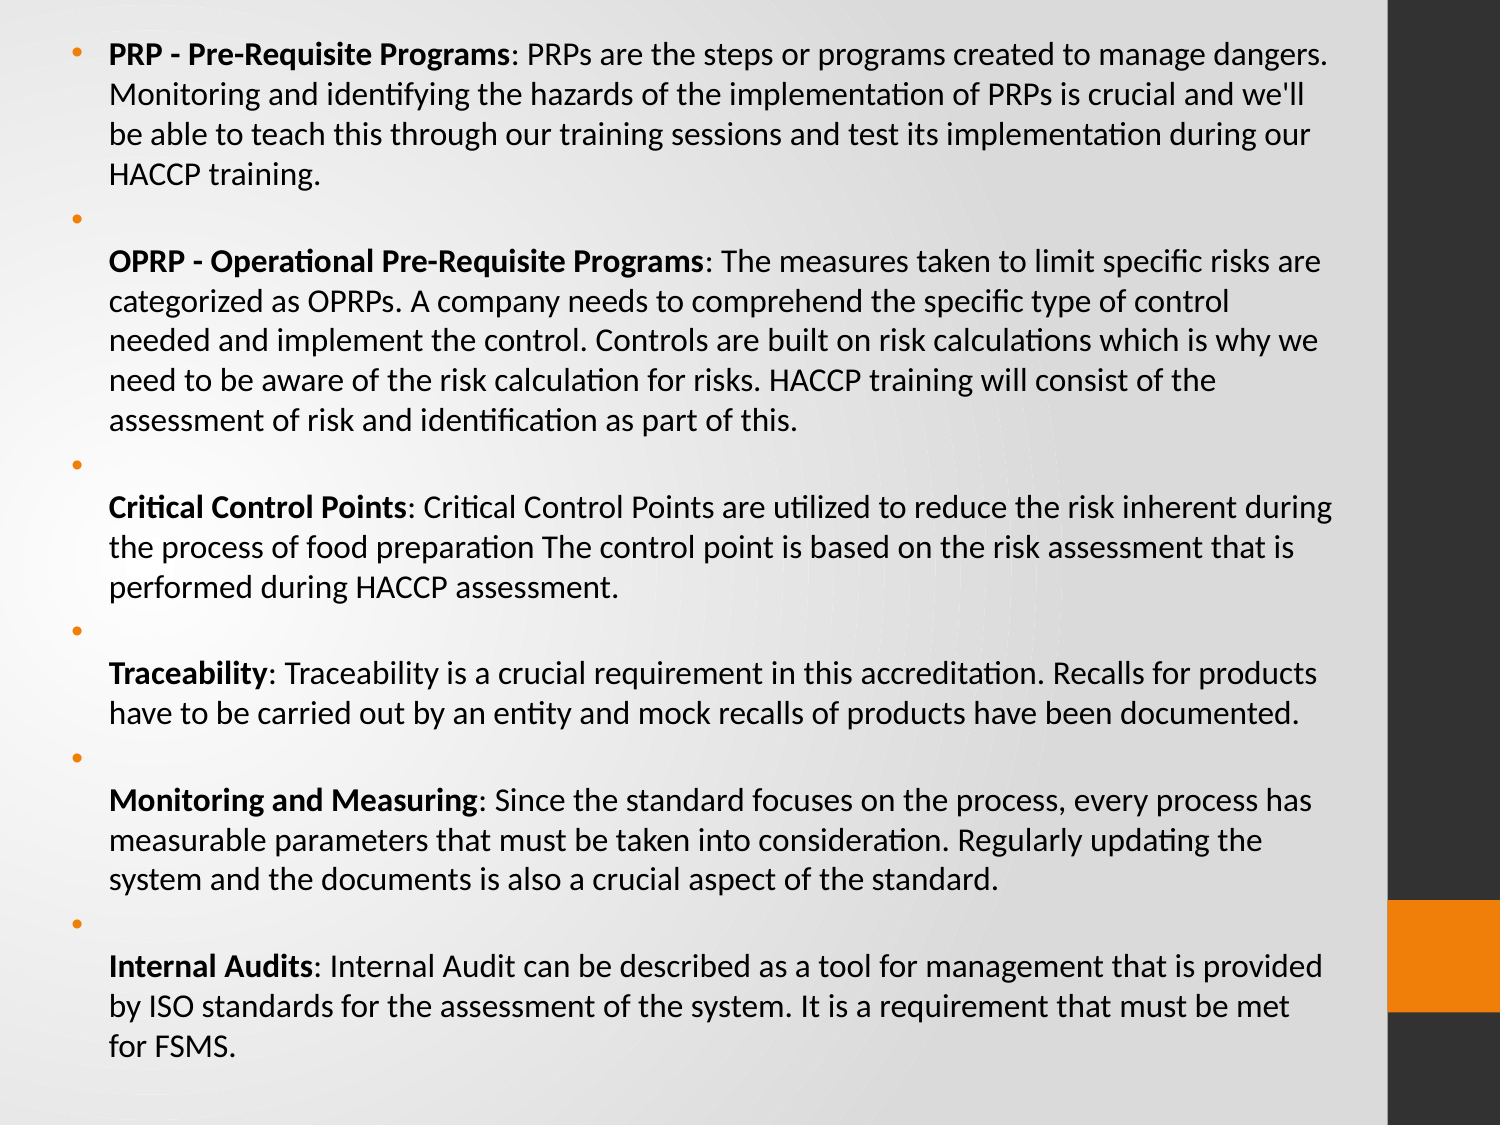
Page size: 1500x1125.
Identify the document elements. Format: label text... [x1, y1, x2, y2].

list PRP - Pre-Requisite Programs: PRPs are the steps or programs created to manage dangers. Monitoring and identifying the hazards of the implementation of PRPs is crucial and we'll be able to teach this through our training sessions and test its implementation during our HACCP training. OPRP - Operational Pre-Requisite Programs: The measures taken to limit specific risks are categorized as OPRPs. A company needs to comprehend the specific type of control needed and implement the control. Controls are built on risk calculations which is why we need to be aware of the risk calculation for risks. HACCP training will consist of the assessment of risk and identification as part of this. Critical Control Points: Critical Control Points are utilized to reduce the risk inherent during the process of food preparation The control point is based on the risk assessment that is performed during HACCP assessment. Traceability: Traceability is a crucial requirement in this accreditation. Recalls for products have to be carried out by an entity and mock recalls of products have been documented. Monitoring and Measuring: Since the standard focuses on the process, every process has measurable parameters that must be taken into consideration. Regularly updating the system and the documents is also a crucial aspect of the standard. Internal Audits: Internal Audit can be described as a tool for management that is provided by ISO standards for the assessment of the system. It is a requirement that must be met for FSMS. [37, 24, 1350, 1125]
